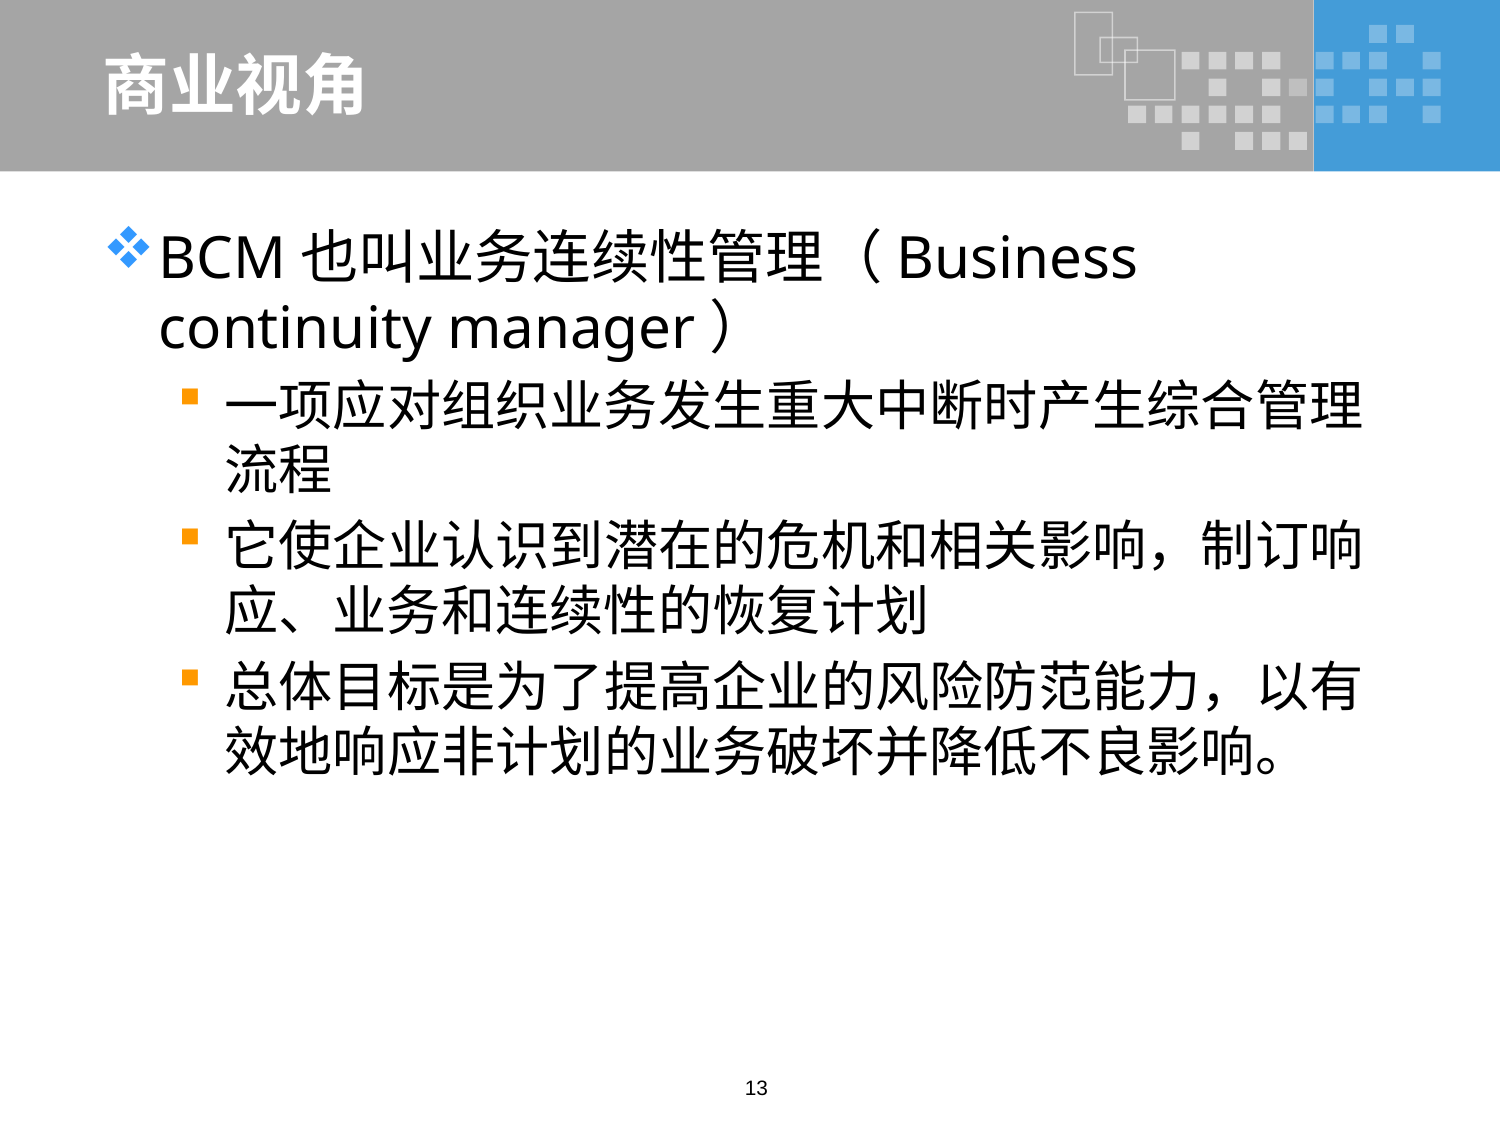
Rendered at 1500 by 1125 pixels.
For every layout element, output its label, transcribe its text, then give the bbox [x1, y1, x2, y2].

title 商业视角 [87, 42, 1252, 123]
slide_number 13 [687, 1066, 826, 1111]
list BCM也叫业务连续性管理（Business continuity manager） 一项应对组织业务发生重大中断时产生综合管理流程 它使企业认识到潜在的危机和相关影响，制订响应、业务和连续性的恢复计划 总体目标是为了提高企业的风险防范能力，以有效地响应非计划的业务破坏并降低不良影响。 [87, 212, 1432, 1050]
